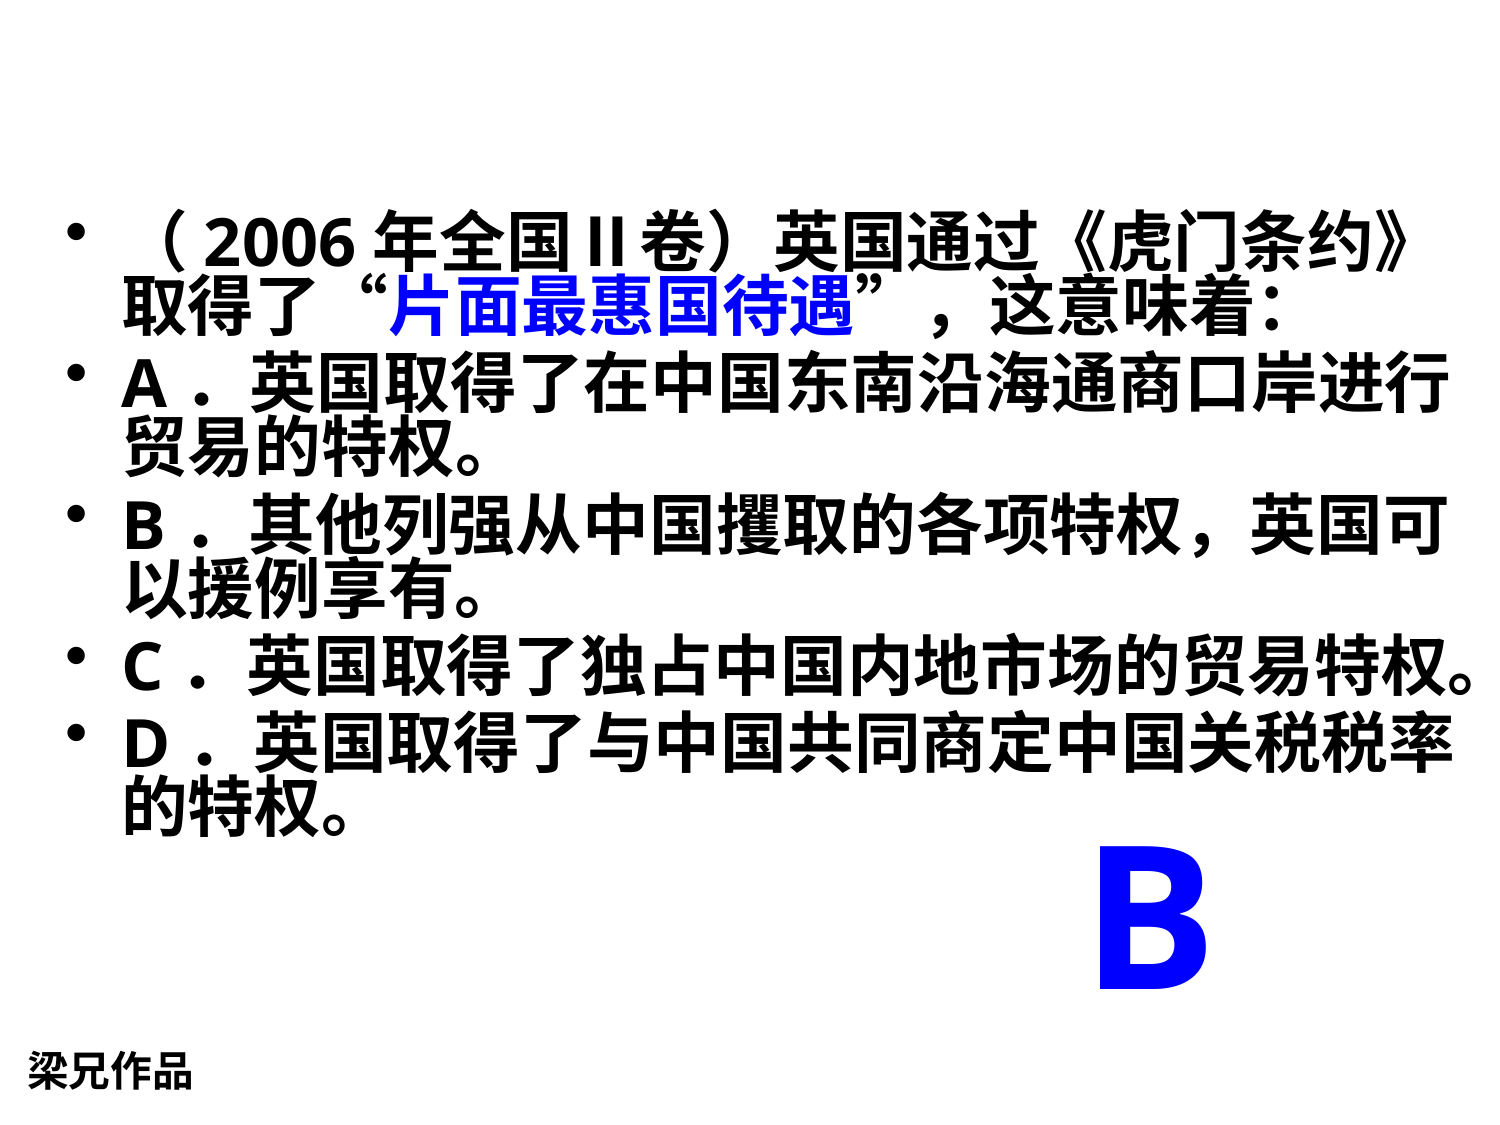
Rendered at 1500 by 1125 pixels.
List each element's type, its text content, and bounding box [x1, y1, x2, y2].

list （2006年全国Ⅱ卷）英国通过《虎门条约》取得了“片面最惠国待遇”，这意味着： A．英国取得了在中国东南沿海通商口岸进行贸易的特权。 B．其他列强从中国攫取的各项特权，英国可以援例享有。 C．英国取得了独占中国内地市场的贸易特权。 D．英国取得了与中国共同商定中国关税税率的特权。 [49, 207, 1500, 1010]
text_box B [1067, 781, 1232, 1037]
slide_number 梁兄作品 [12, 1036, 363, 1101]
